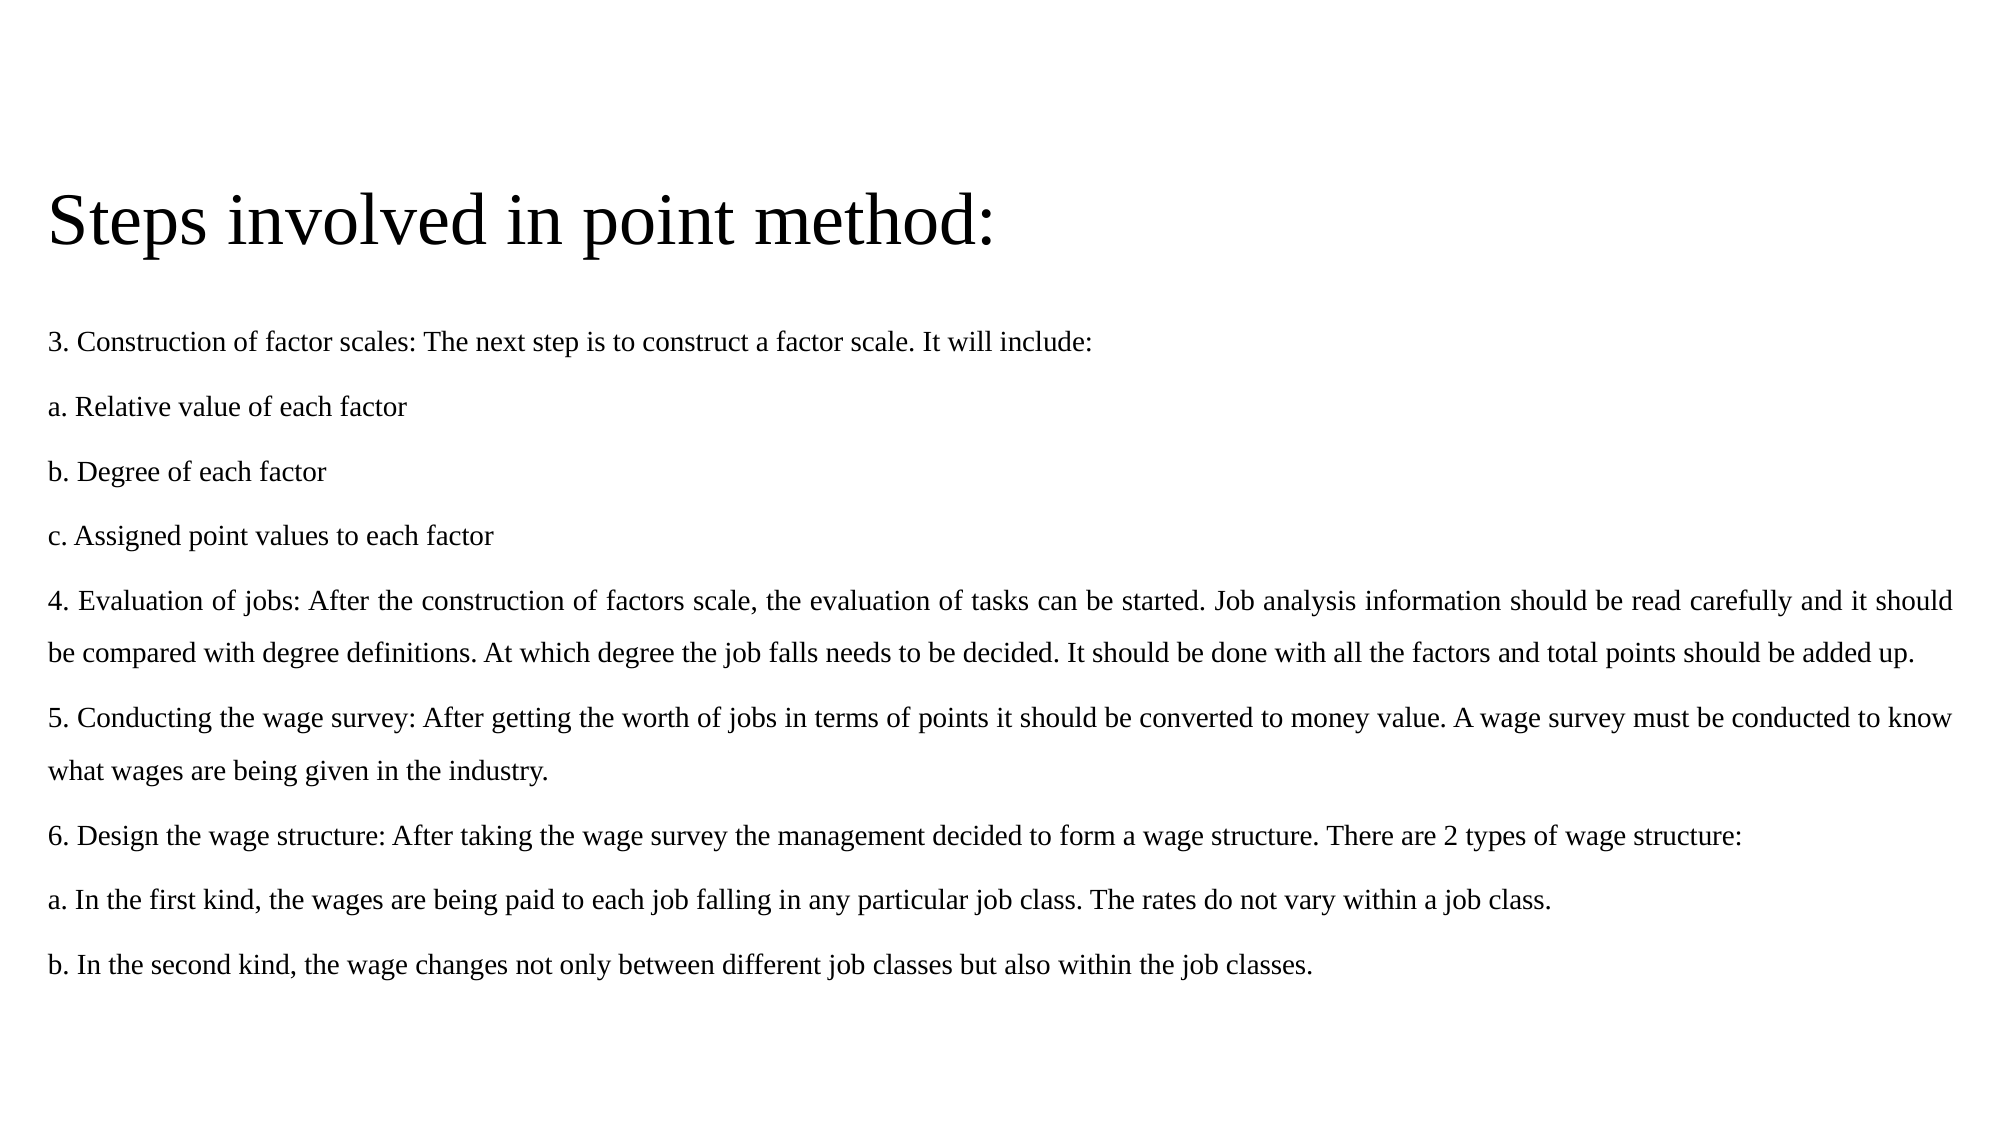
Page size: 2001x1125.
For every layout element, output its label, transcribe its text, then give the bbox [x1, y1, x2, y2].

title Steps involved in point method: [32, 172, 1969, 269]
list 3. Construction of factor scales: The next step is to construct a factor scale. It will include: a. Relative value of each factor b. Degree of each factor c. Assigned point values to each factor 4. Evaluation of jobs: After the construction of factors scale, the evaluation of tasks can be started. Job analysis information should be read carefully and it should be compared with degree definitions. At which degree the job falls needs to be decided. It should be done with all the factors and total points should be added up. 5. Conducting the wage survey: After getting the worth of jobs in terms of points it should be converted to money value. A wage survey must be conducted to know what wages are being given in the industry. 6. Design the wage structure: After taking the wage survey the management decided to form a wage structure. There are 2 types of wage structure: a. In the first kind, the wages are being paid to each job falling in any particular job class. The rates do not vary within a job class. b. In the second kind, the wage changes not only between different job classes but also within the job classes. [33, 297, 1969, 1018]
